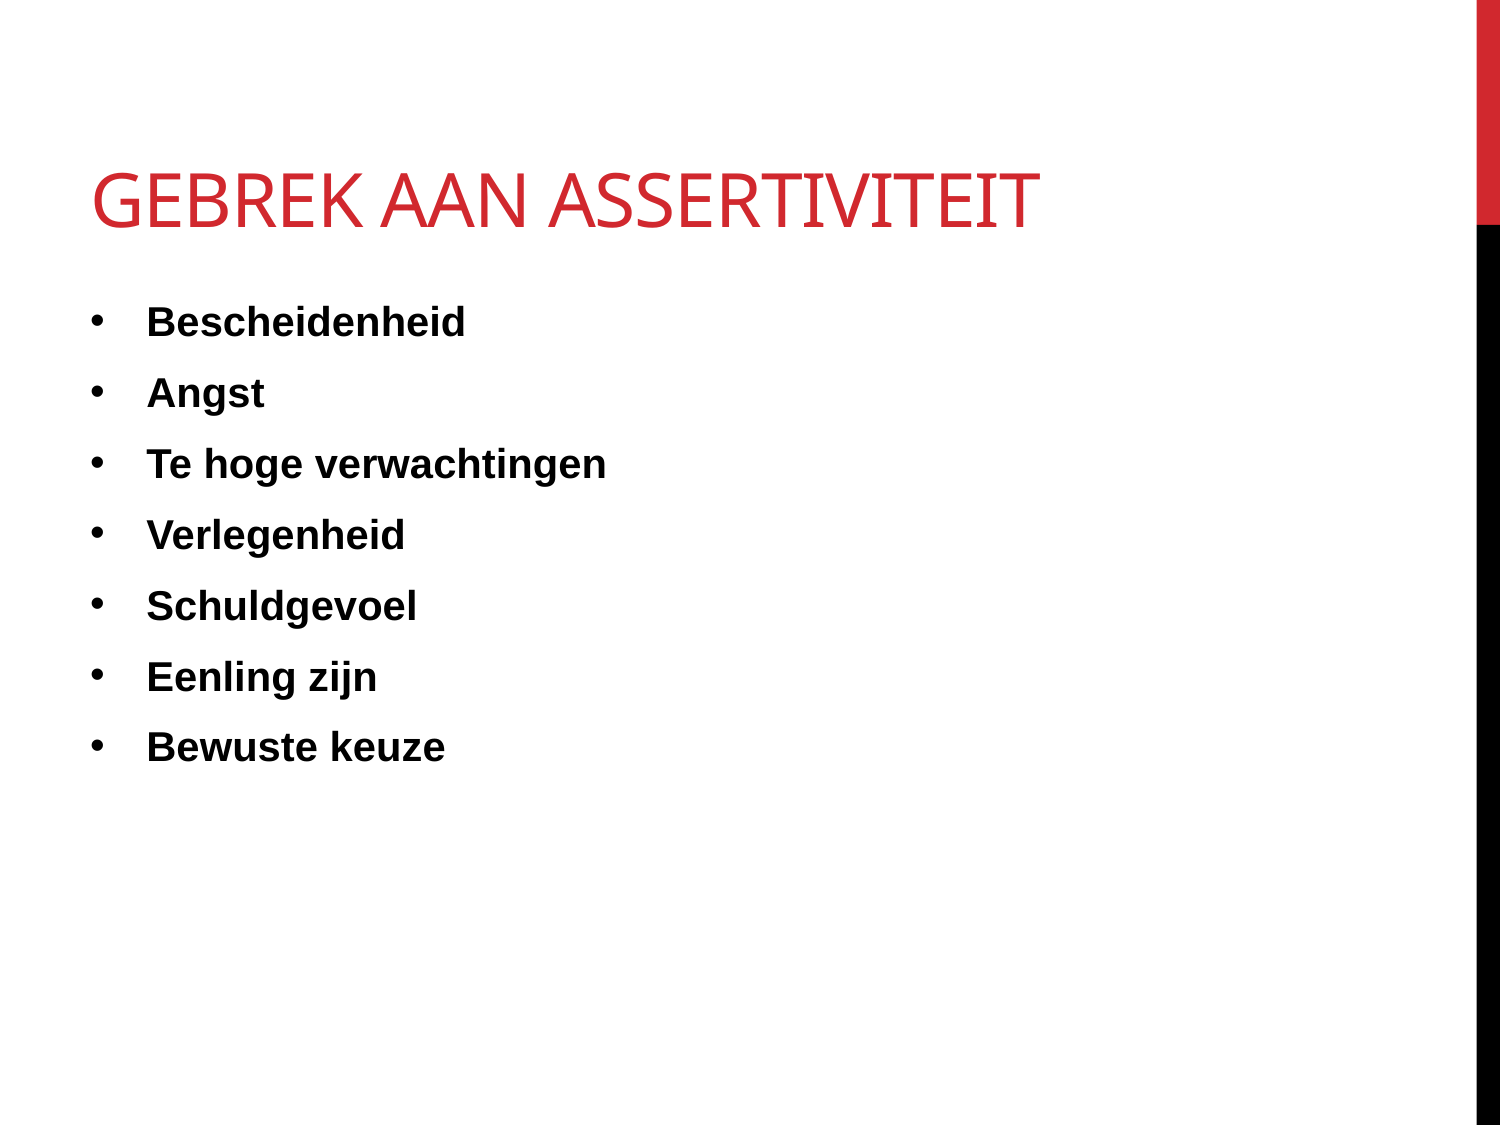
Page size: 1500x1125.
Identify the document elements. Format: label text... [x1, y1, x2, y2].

title Gebrek aan assertiviteit [75, 25, 1376, 250]
list Bescheidenheid Angst Te hoge verwachtingen Verlegenheid Schuldgevoel Eenling zijn Bewuste keuze [75, 287, 1325, 1005]
